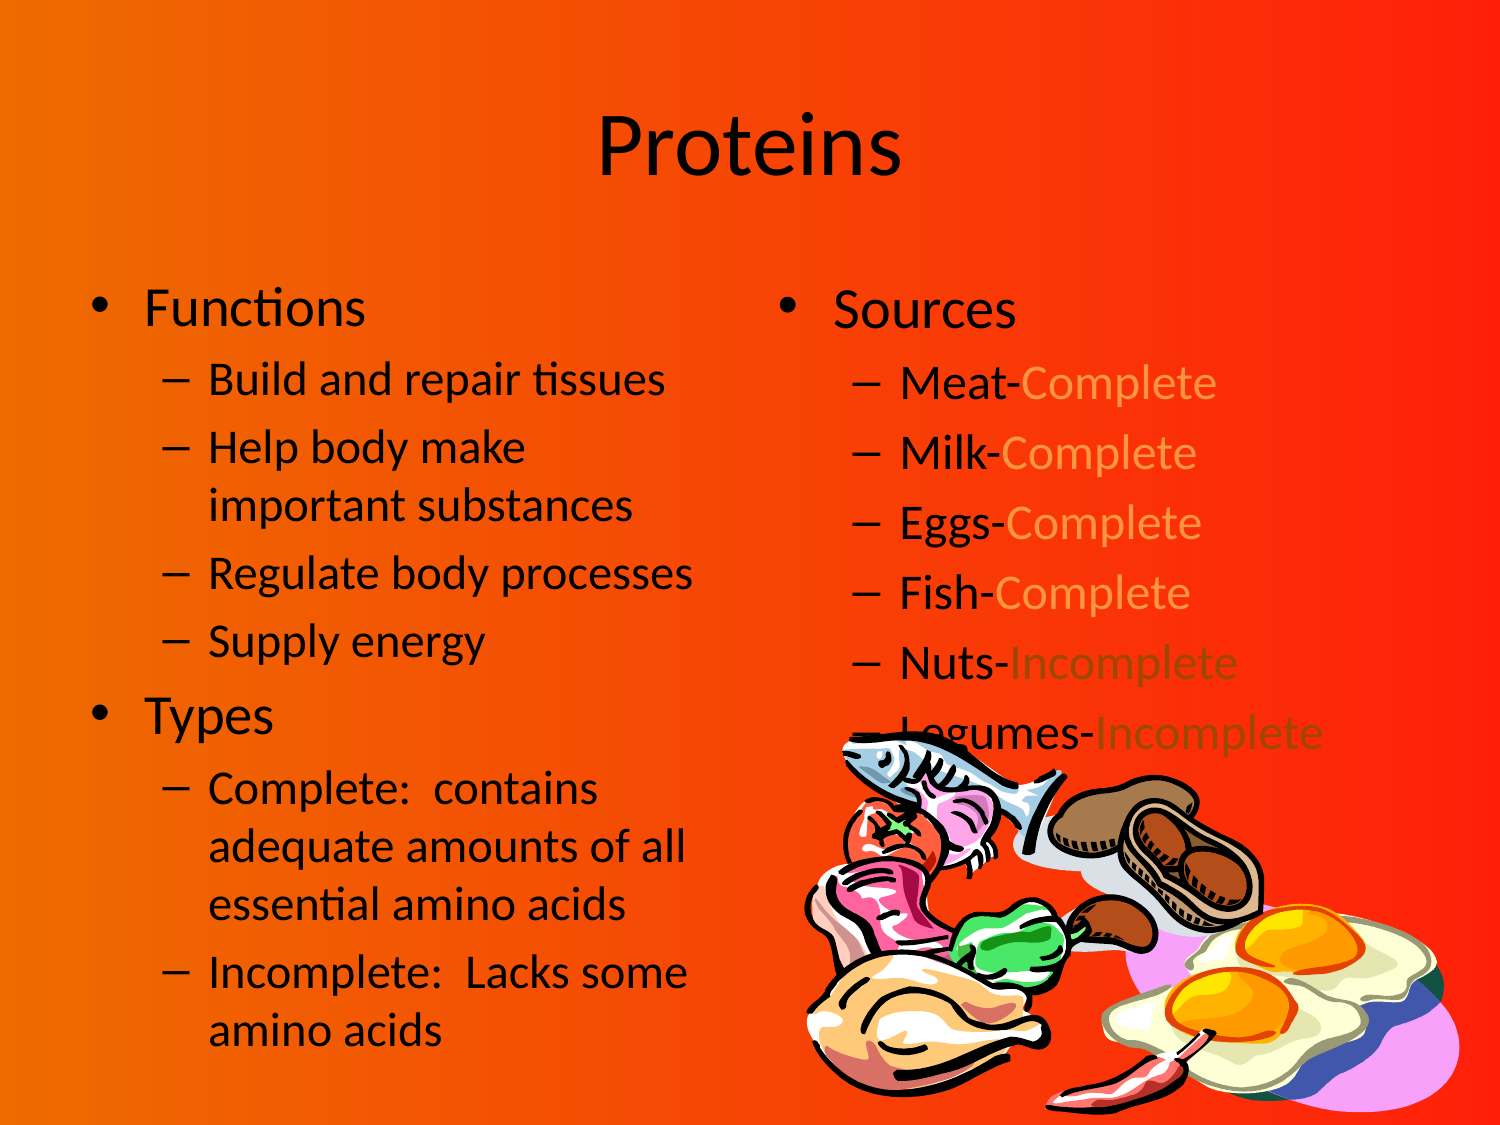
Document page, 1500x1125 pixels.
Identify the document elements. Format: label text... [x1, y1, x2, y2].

title Proteins [75, 45, 1425, 233]
list Functions Build and repair tissues Help body make important substances Regulate body processes Supply energy Types Complete: contains adequate amounts of all essential amino acids Incomplete: Lacks some amino acids [75, 262, 738, 1071]
picture [803, 731, 1465, 1118]
list Sources Meat-Complete Milk-Complete Eggs-Complete Fish-Complete Nuts-Incomplete Legumes-Incomplete [762, 262, 1425, 1005]
